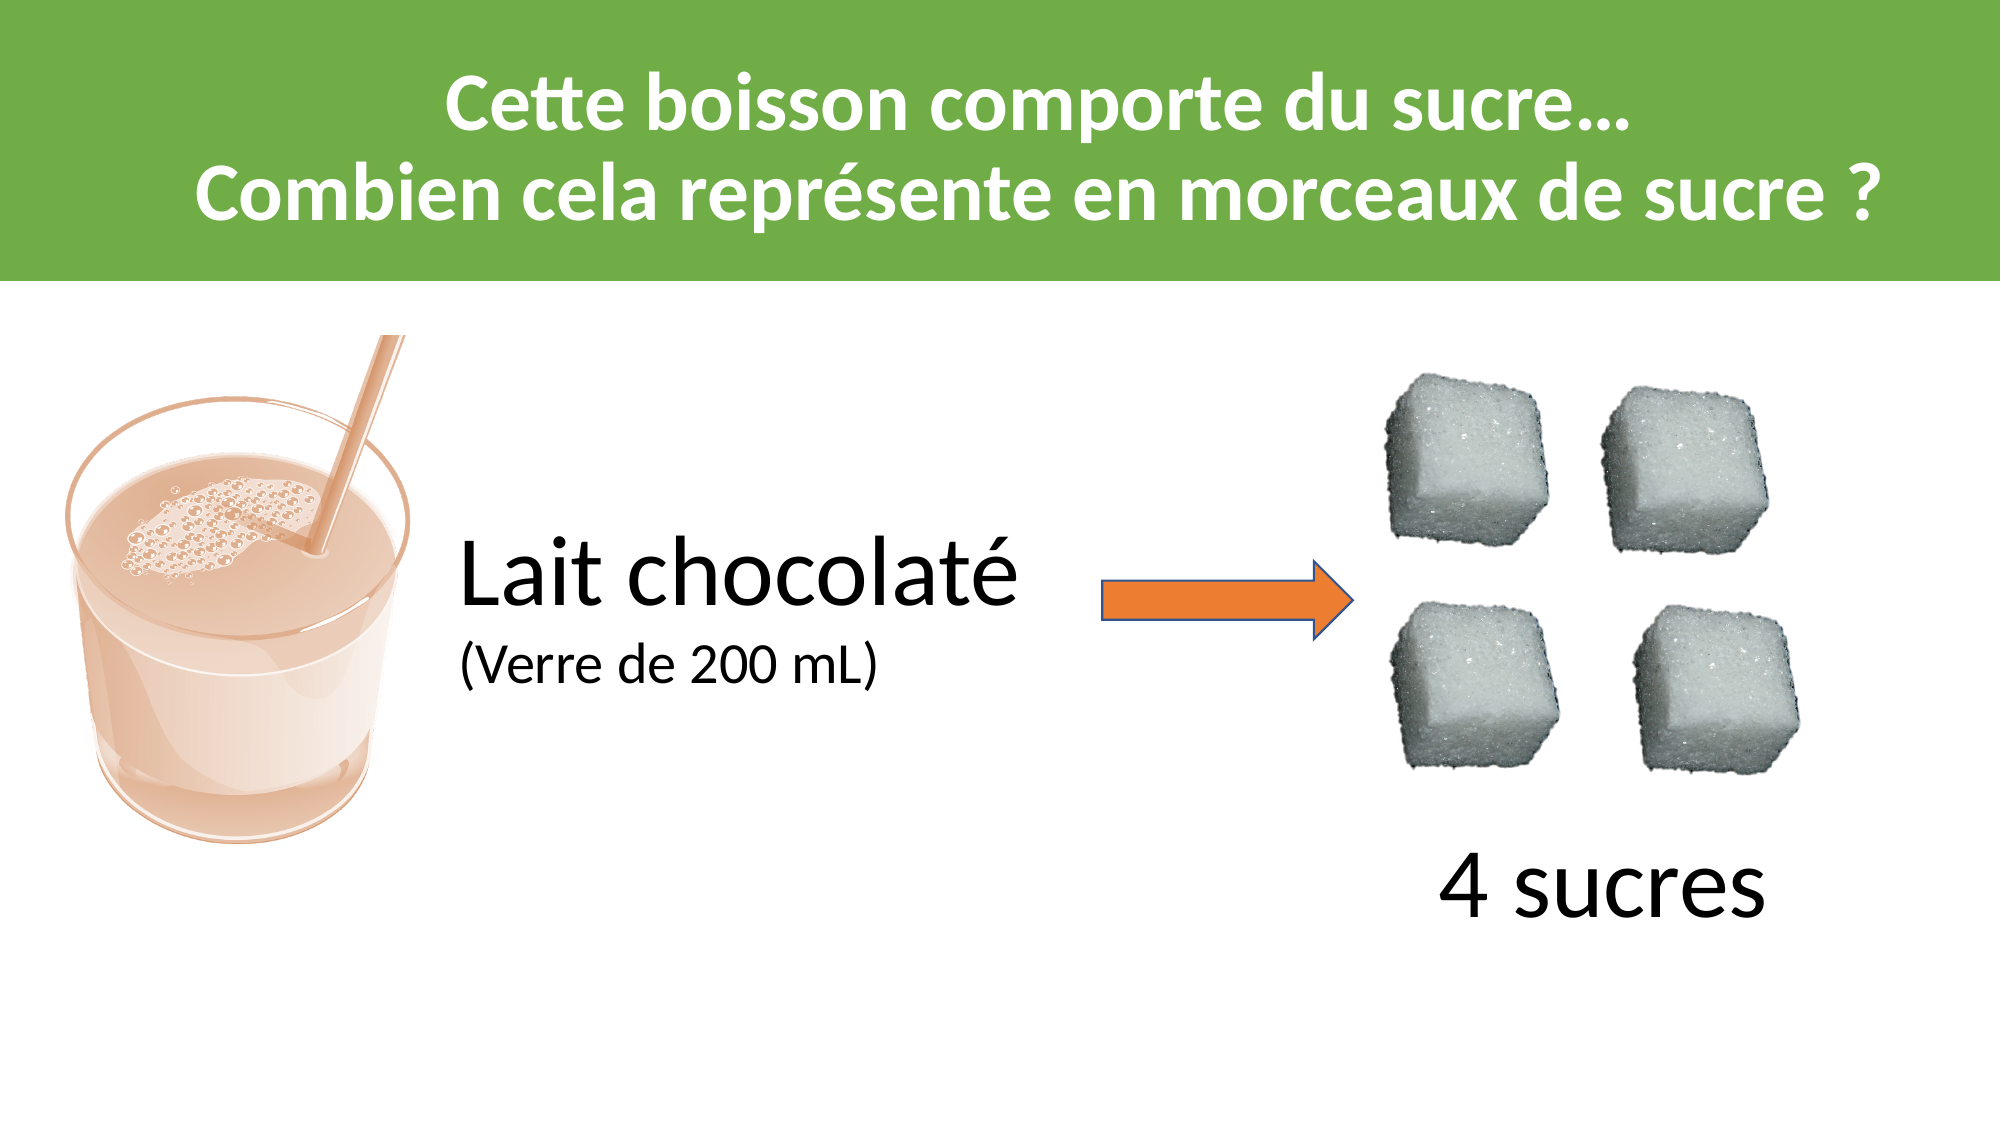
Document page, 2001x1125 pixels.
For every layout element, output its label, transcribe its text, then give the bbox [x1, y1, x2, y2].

picture [65, 335, 411, 844]
title Cette boisson comporte du sucre… Combien cela représente en morceaux de sucre ? [164, 27, 1917, 246]
picture [1260, 246, 2001, 1125]
text_box Lait chocolaté (Verre de 200 mL) [443, 498, 1081, 703]
text_box [1102, 561, 1322, 640]
text_box [0, 0, 2000, 281]
